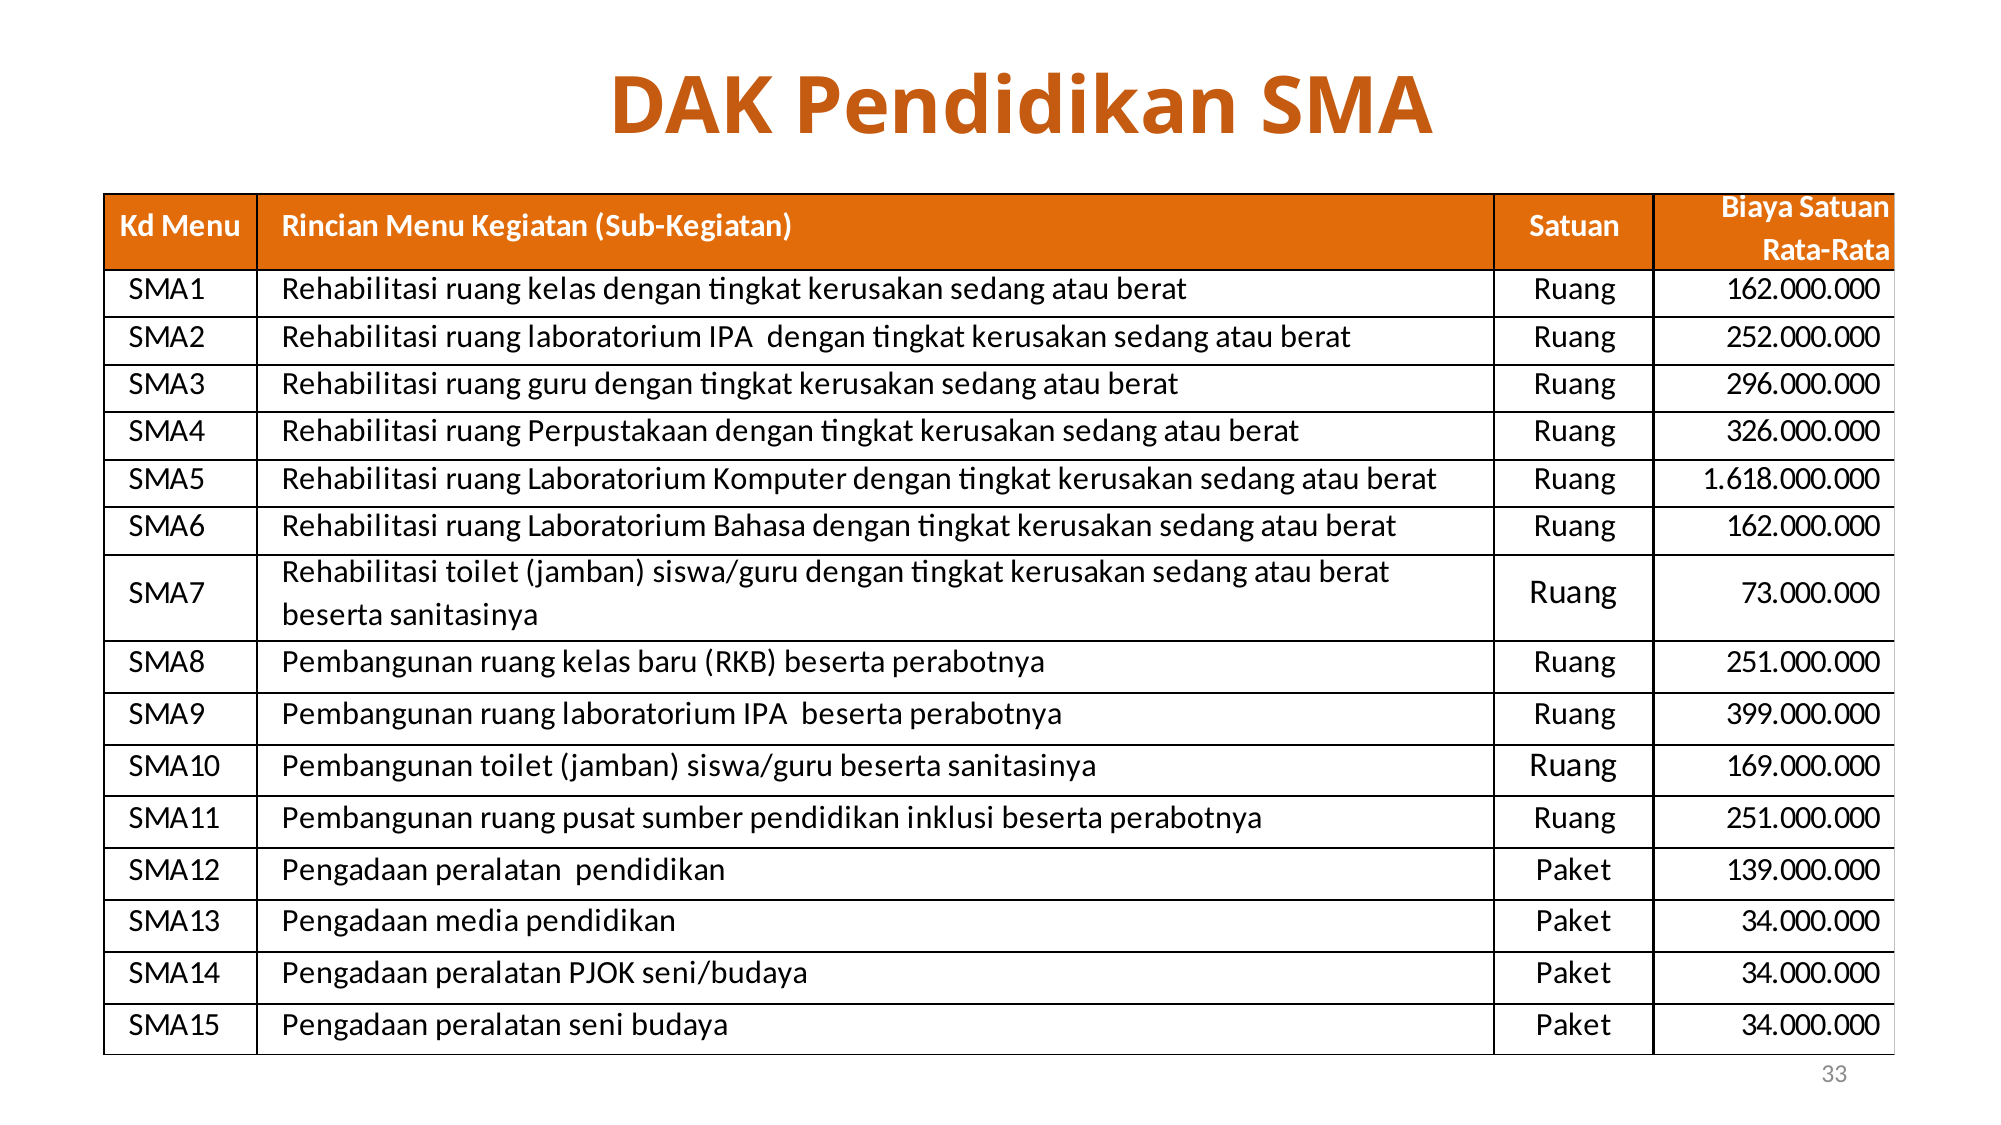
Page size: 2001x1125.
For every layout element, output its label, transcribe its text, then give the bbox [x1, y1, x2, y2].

picture [102, 193, 1897, 1057]
slide_number 33 [1412, 1057, 1863, 1103]
text_box DAK Pendidikan SMA [278, 30, 1764, 187]
